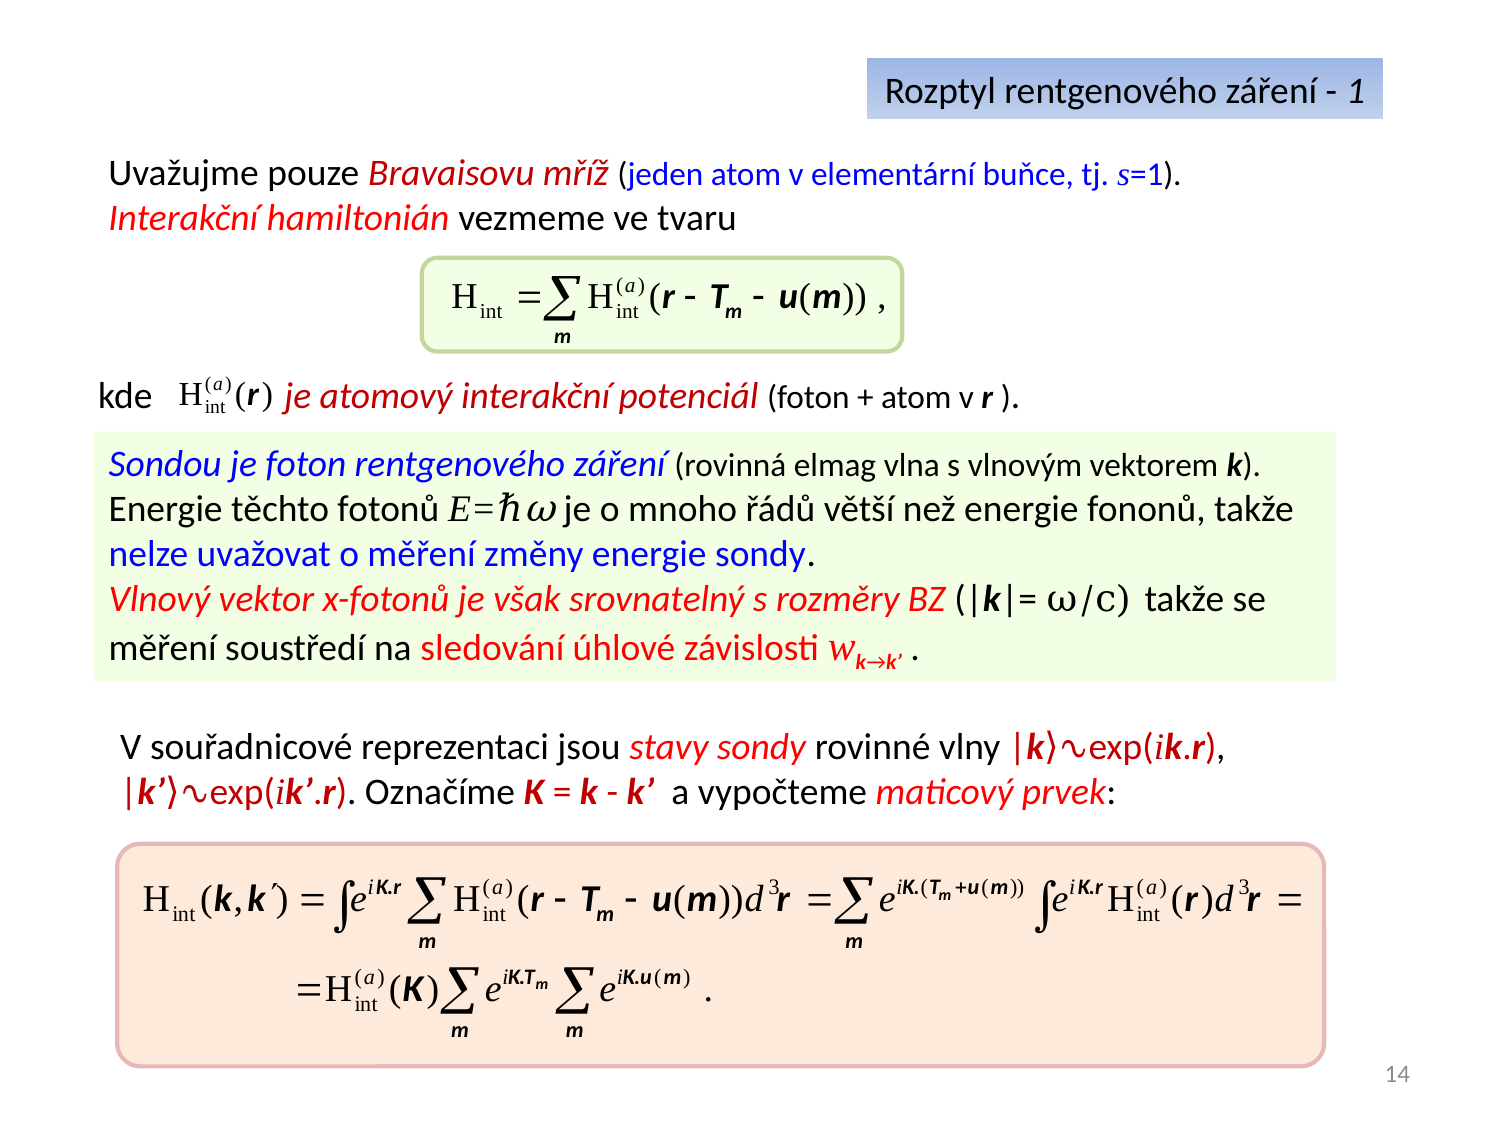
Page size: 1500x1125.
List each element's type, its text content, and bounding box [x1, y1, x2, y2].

slide_number 14 [1074, 1042, 1425, 1103]
text_box Sondou je foton rentgenového záření (rovinná elmag vlna s vlnovým vektorem k). Energie těchto fotonů E=ℏω je o mnoho řádů větší než energie fononů, takže nelze uvažovat o měření změny energie sondy. Vlnový vektor x-fotonů je však srovnatelný s rozměry BZ (|k|= ω/c) takže se měření soustředí na sledování úhlové závislosti wk→k’ . [93, 431, 1336, 682]
text_box Rozptyl rentgenového záření - 1 [867, 58, 1383, 119]
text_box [421, 257, 903, 352]
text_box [81, 362, 1055, 425]
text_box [105, 714, 1348, 1067]
text_box Uvažujme pouze Bravaisovu mříž (jeden atom v elementární buňce, tj. s=1). Interakční hamiltonián vezmeme ve tvaru [93, 140, 1266, 246]
